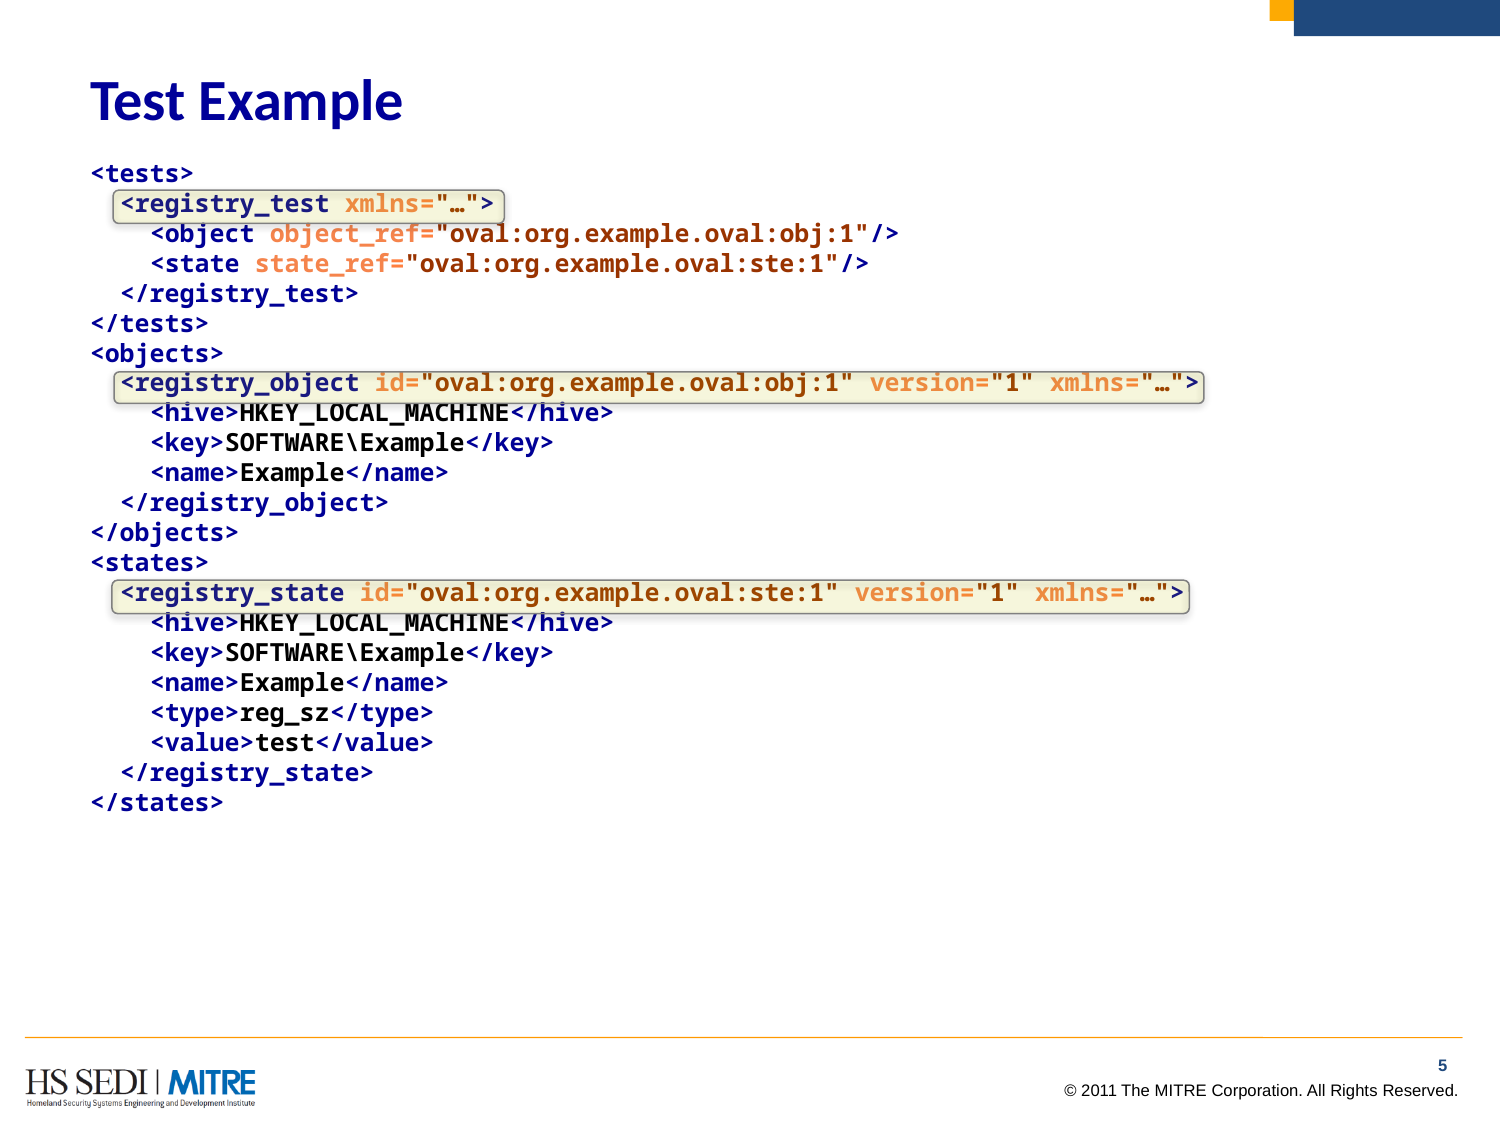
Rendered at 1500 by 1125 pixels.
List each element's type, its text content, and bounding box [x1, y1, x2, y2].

text_box [113, 371, 1205, 405]
text_box [112, 189, 506, 225]
title Test Example [74, 62, 1488, 151]
picture [20, 1058, 271, 1122]
text_box <tests> <registry_test xmlns="…"> <object object_ref="oval:org.example.oval:obj:1"/> <state state_ref="oval:org.example.oval:ste:1"/> </registry_test> </tests> <objects> <registry_object id="oval:org.example.oval:obj:1" version="1" xmlns="…"> <hive>HKEY_LOCAL_MACHINE</hive> <key>SOFTWARE\Example</key> <name>Example</name> </registry_object> </objects> <states> <registry_state id="oval:org.example.oval:ste:1" version="1" xmlns="…"> <hive>HKEY_LOCAL_MACHINE</hive> <key>SOFTWARE\Example</key> <name>Example</name> <type>reg_sz</type> <value>test</value> </registry_state> </states> [74, 149, 1356, 854]
slide_number 4 [1374, 1049, 1463, 1076]
text_box [111, 579, 1191, 615]
